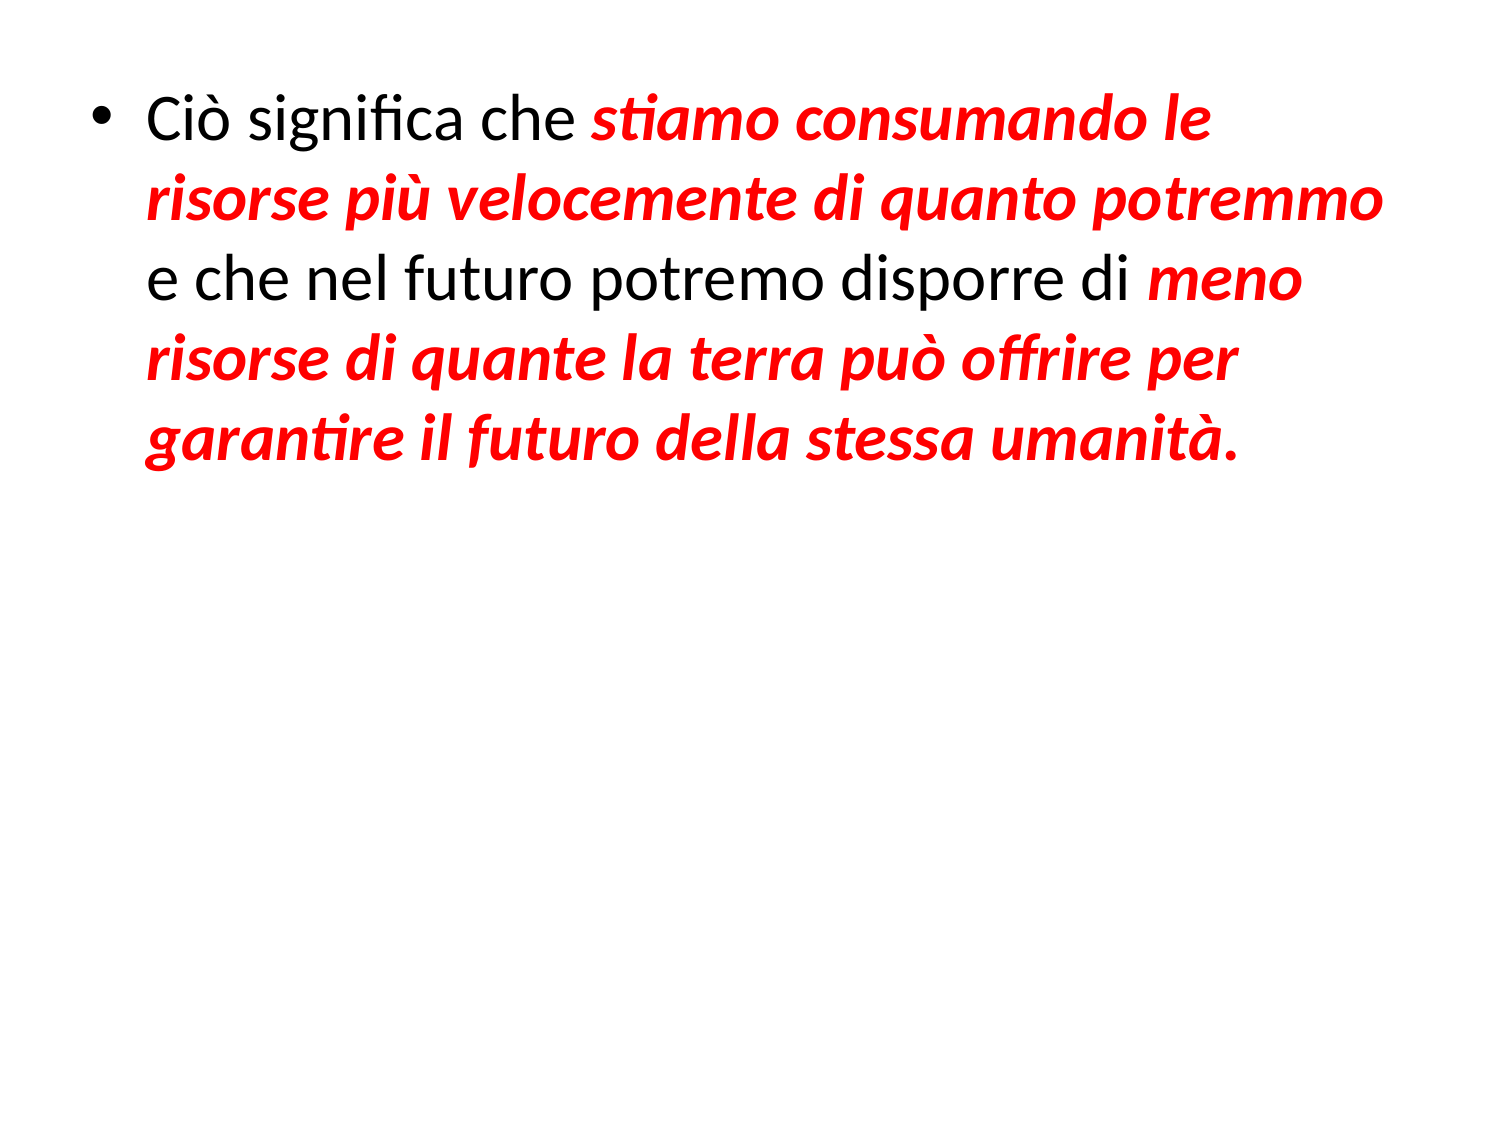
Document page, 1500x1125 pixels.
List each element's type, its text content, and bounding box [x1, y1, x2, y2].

list Ciò significa che stiamo consumando le risorse più velocemente di quanto potremmo e che nel futuro potremo disporre di meno risorse di quante la terra può offrire per garantire il futuro della stessa umanità. [75, 66, 1425, 1005]
